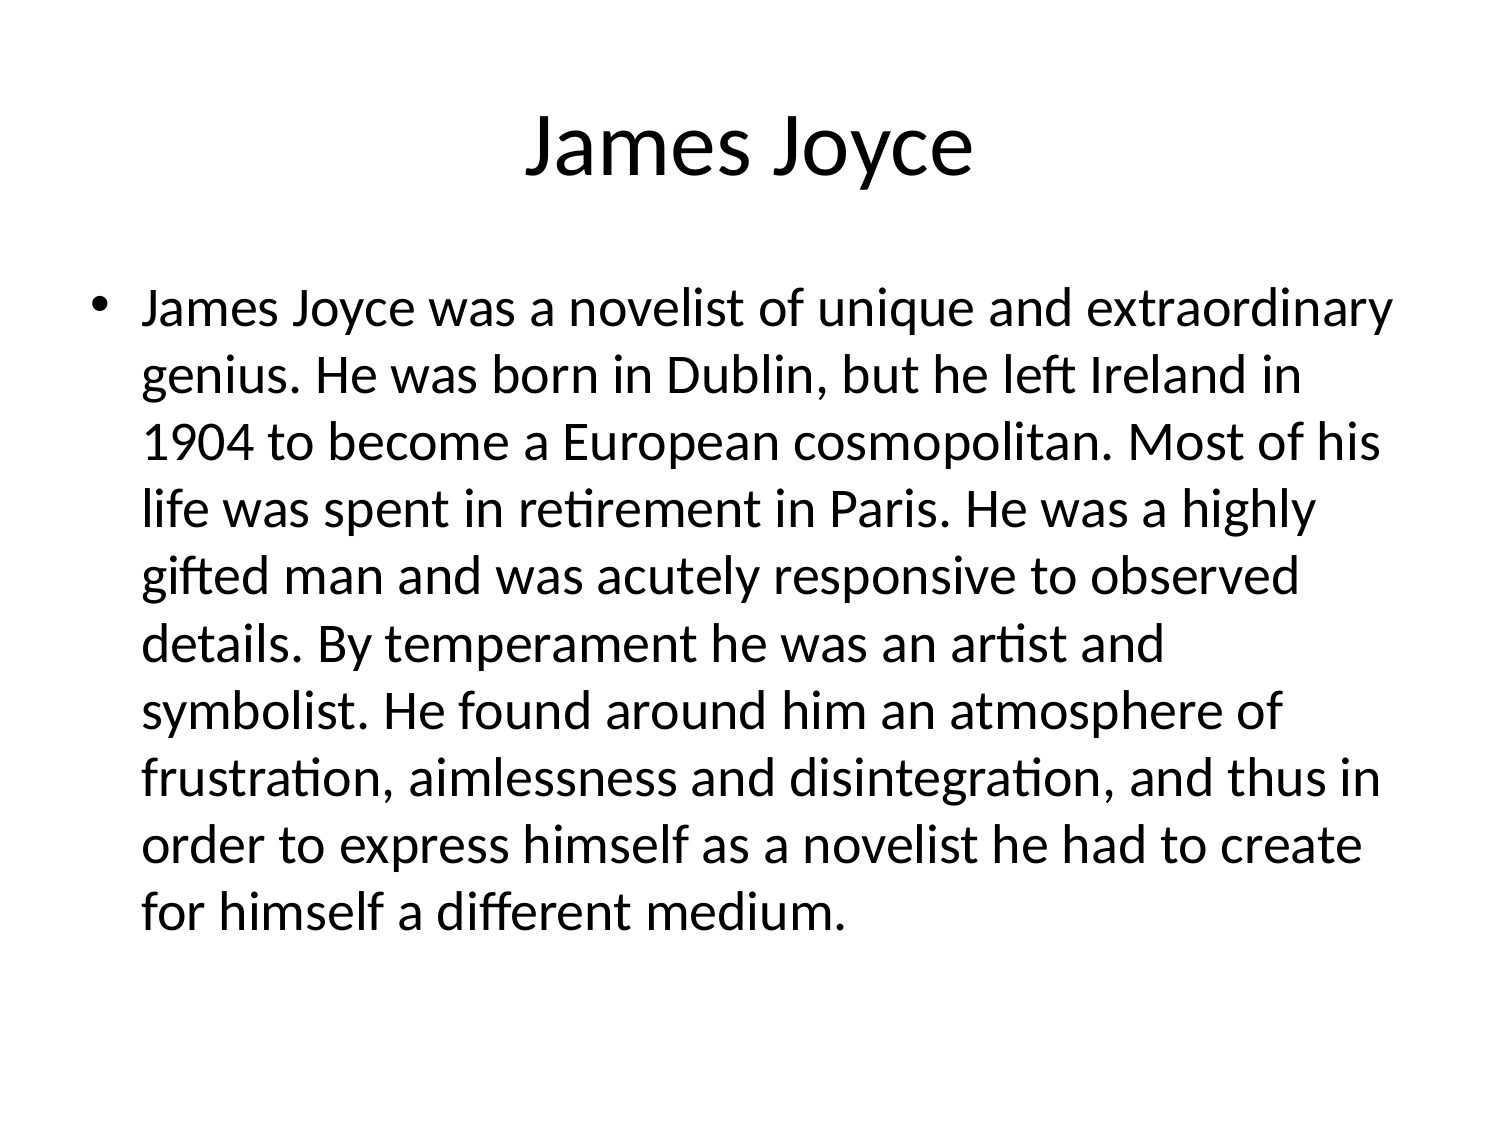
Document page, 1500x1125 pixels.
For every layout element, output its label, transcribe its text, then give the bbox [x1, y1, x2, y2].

list James Joyce was a novelist of unique and extraordinary genius. He was born in Dublin, but he left Ireland in 1904 to become a European cosmopolitan. Most of his life was spent in retirement in Paris. He was a highly gifted man and was acutely responsive to observed details. By temperament he was an artist and symbolist. He found around him an atmosphere of frustration, aimlessness and disintegration, and thus in order to express himself as a novelist he had to create for himself a different medium. [75, 262, 1425, 1005]
title James Joyce [75, 45, 1425, 233]
